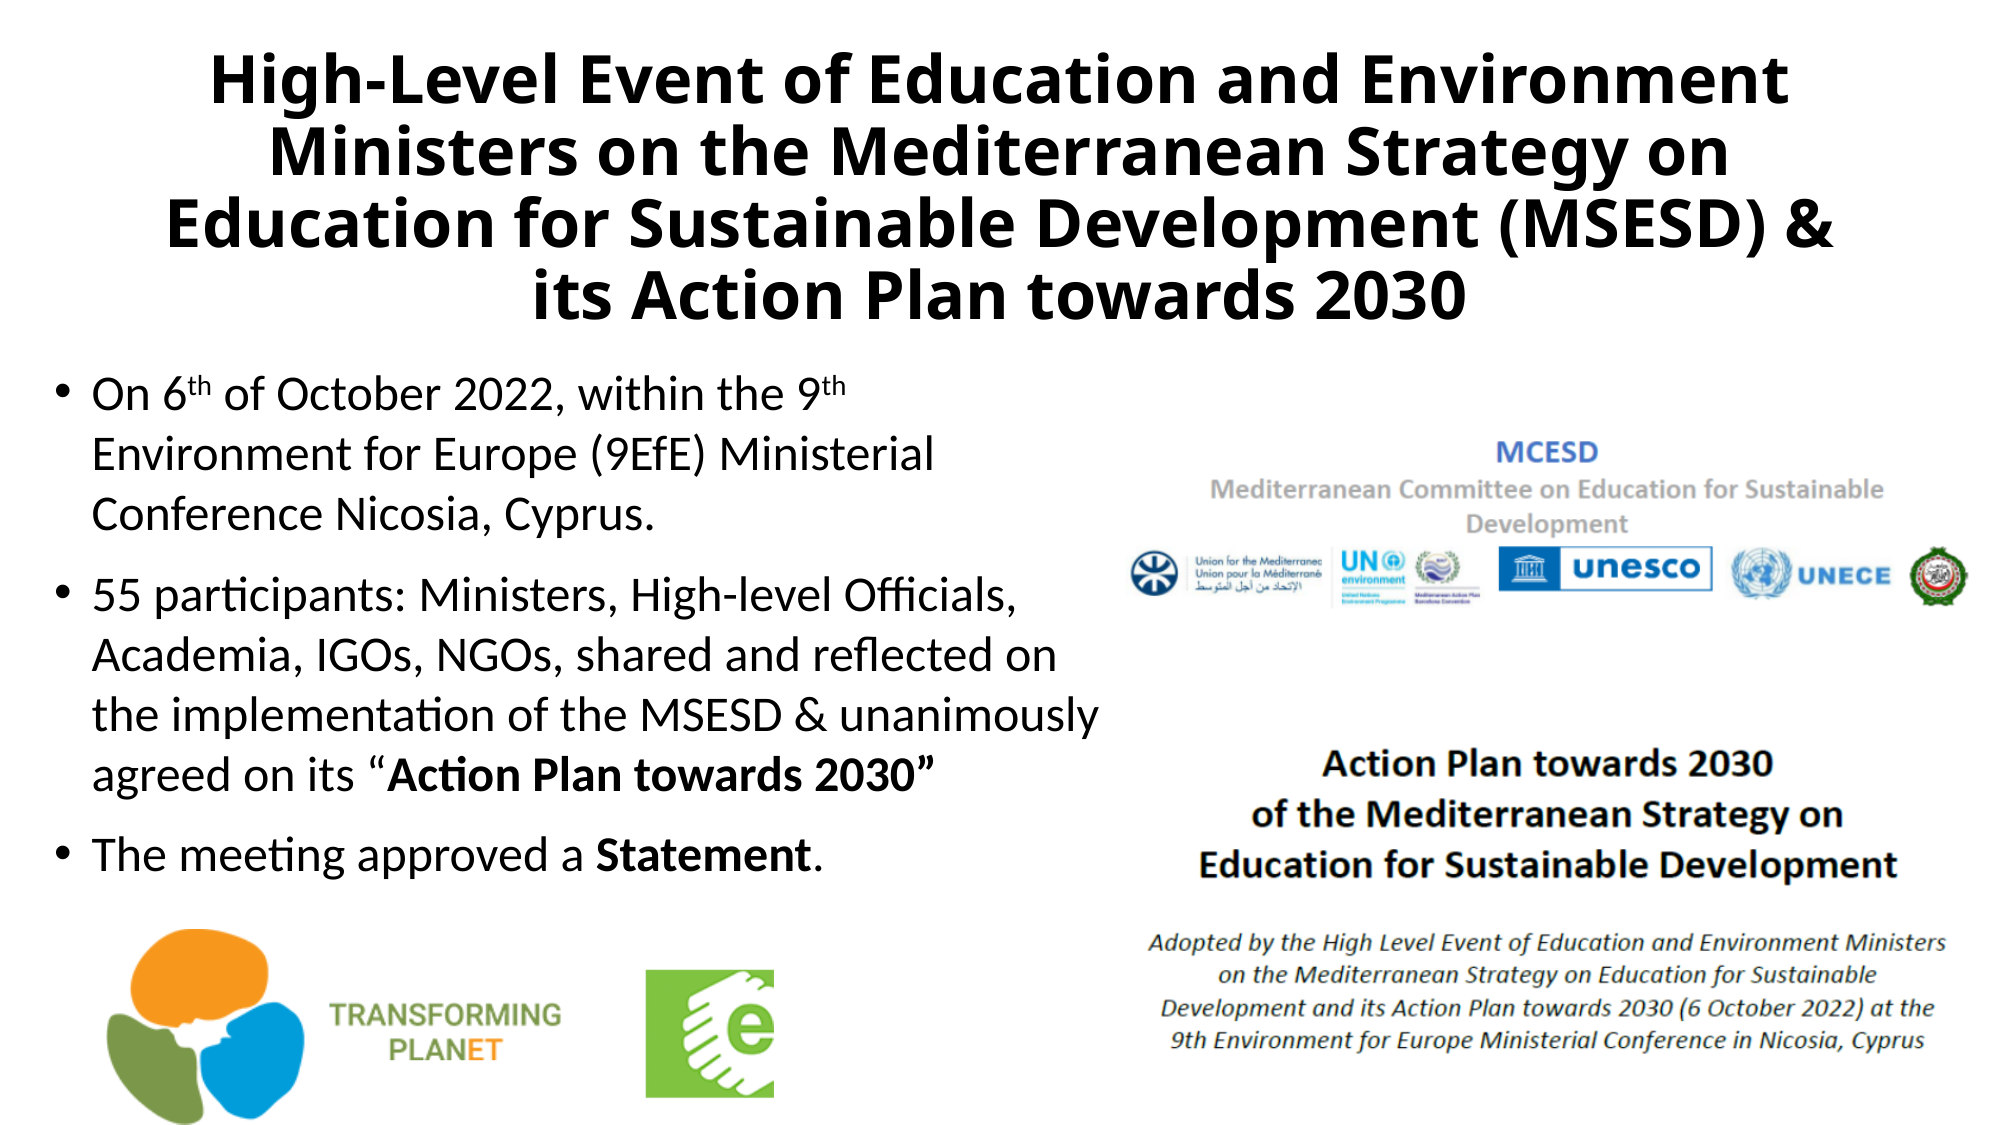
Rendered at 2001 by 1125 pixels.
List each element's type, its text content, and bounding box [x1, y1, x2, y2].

picture [106, 929, 774, 1125]
title High-Level Event of Education and Environment Ministers on the Mediterranean Strategy on Education for Sustainable Development (MSESD) & its Action Plan towards 2030 [106, 80, 1894, 300]
list On 6th of October 2022, within the 9th Environment for Europe (9EfE) Ministerial Conference Nicosia, Cyprus. 55 participants: Ministers, High-level Officials, Academia, IGOs, NGOs, shared and reflected on the implementation of the MSESD & unanimously agreed on its “Action Plan towards 2030” The meeting approved a Statement. [39, 352, 1131, 1125]
picture [1099, 405, 2000, 1081]
